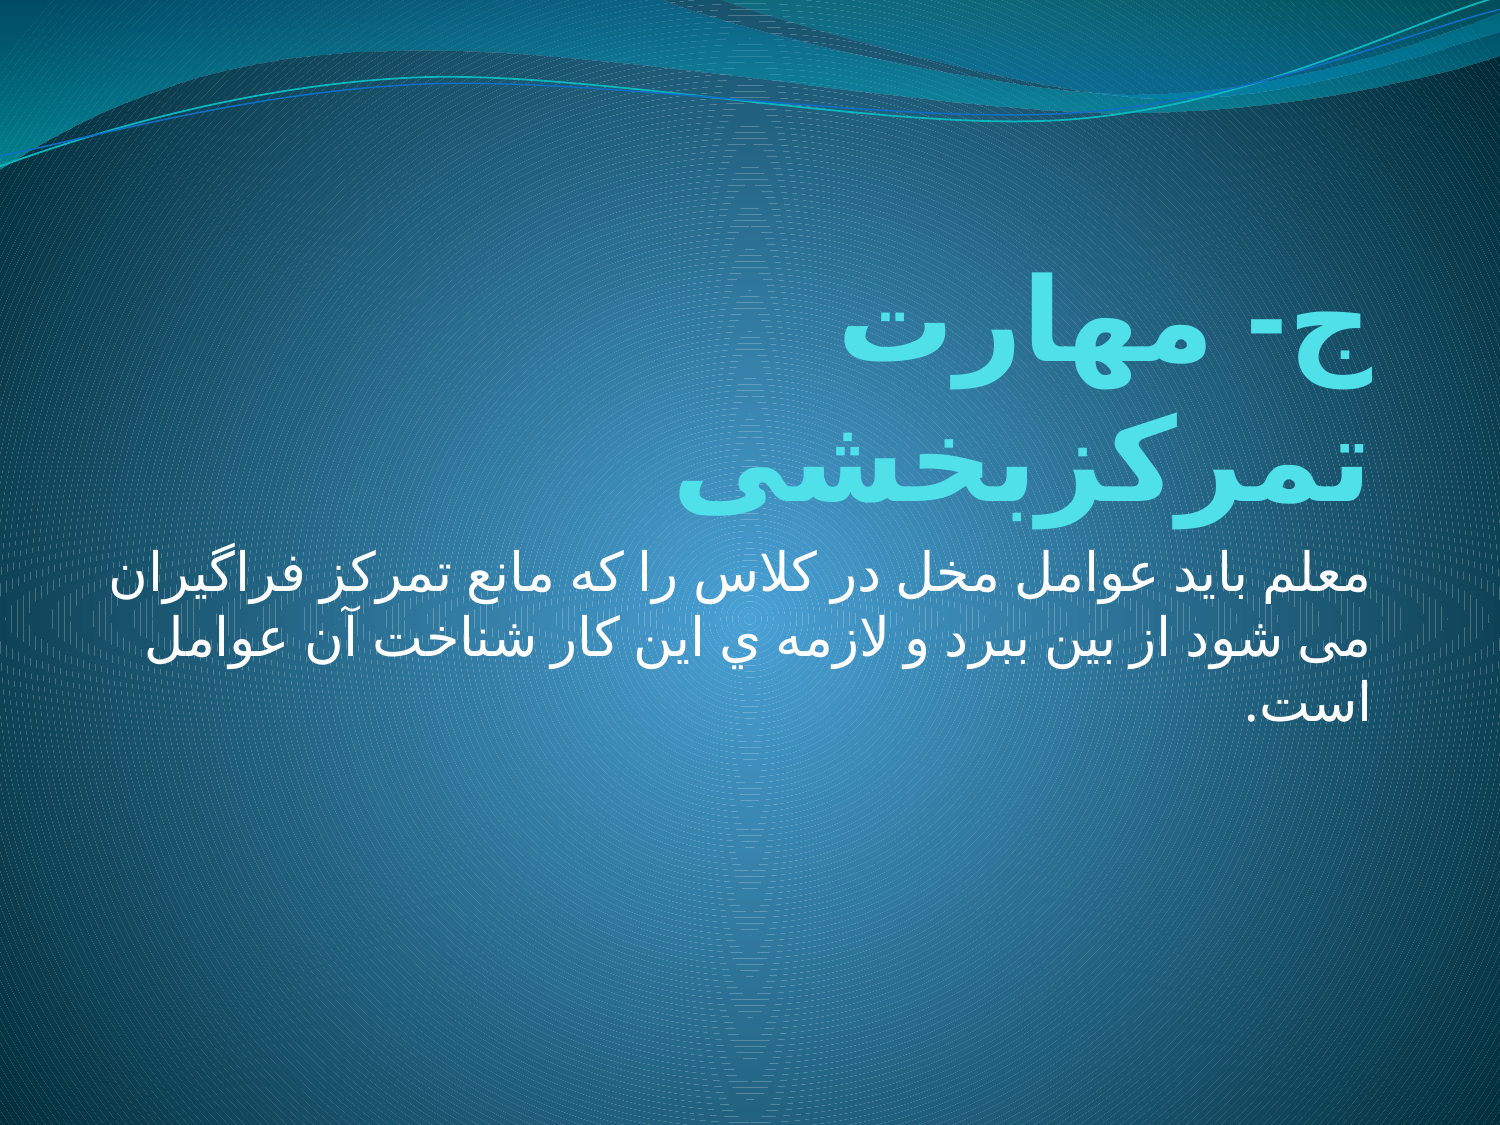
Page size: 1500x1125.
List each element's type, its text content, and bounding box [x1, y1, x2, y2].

subtitle معلم باید عوامل مخل در کلاس را که مانع تمرکز فراگیران می شود از بین ببرد و لازمه ي این کار شناخت آن عوامل است. [87, 529, 1376, 818]
title ج- مهارت تمرکزبخشی [87, 224, 1376, 525]
